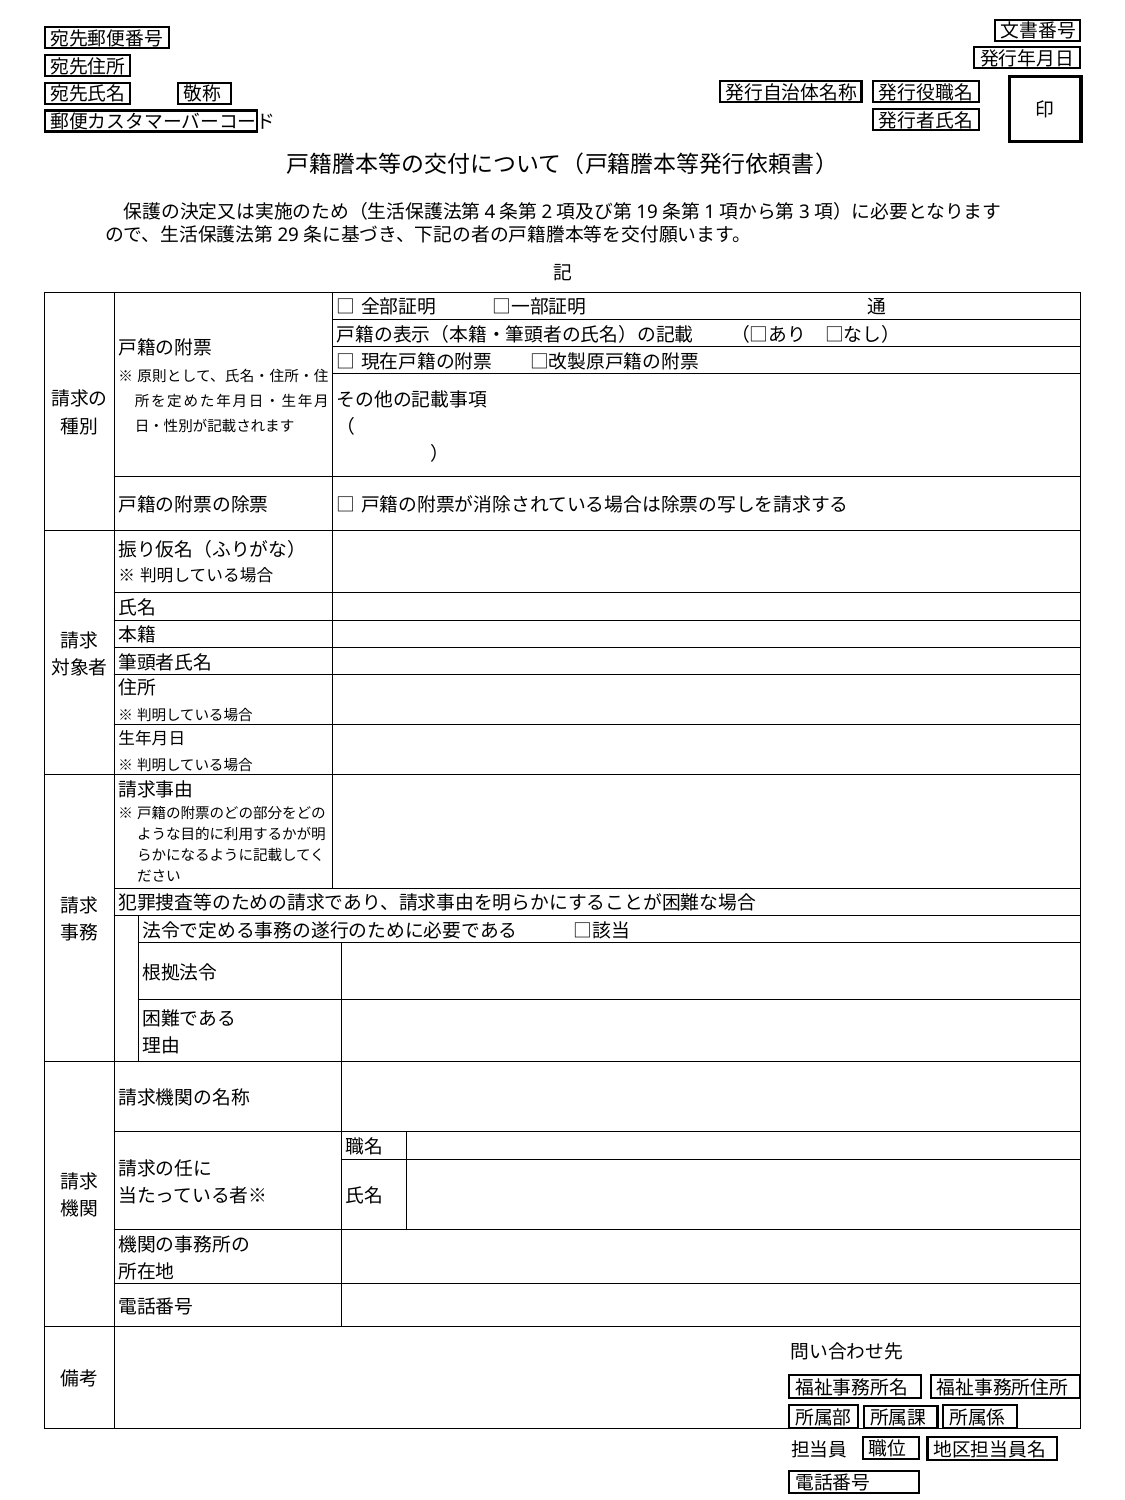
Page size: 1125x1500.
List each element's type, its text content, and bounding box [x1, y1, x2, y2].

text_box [775, 1331, 1081, 1494]
table_cell 戸籍の附票の除票 [115, 477, 332, 530]
table_cell 請求機関の名称 [115, 1062, 341, 1131]
table_cell [342, 943, 1080, 999]
table_cell 法令で定める事務の遂行のために必要である □該当 [139, 916, 1080, 942]
table_cell [115, 916, 138, 1061]
table_cell □戸籍の附票が消除されている場合は除票の写しを請求する [333, 477, 1080, 530]
table_cell 氏名 [342, 1160, 406, 1229]
table_cell [342, 1284, 1080, 1326]
table_cell [333, 725, 1080, 774]
table_cell [333, 675, 1080, 724]
table_cell その他の記載事項 （ ） [333, 374, 1080, 476]
table_cell 根拠法令 [139, 943, 341, 999]
text_box 保護の決定又は実施のため（生活保護法第4条第2項及び第19条第1項から第3項）に必要となりますので、生活保護法第29条に基づき、下記の者の戸籍謄本等を交付願います。 [90, 192, 1035, 253]
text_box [719, 75, 1082, 143]
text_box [44, 26, 258, 133]
table_cell [333, 621, 1080, 647]
table_cell 氏名 [115, 593, 332, 620]
table_cell 戸籍の表示（本籍・筆頭者の氏名）の記載 （□あり □なし） [333, 320, 1080, 346]
table_cell 機関の事務所の 所在地 [115, 1230, 341, 1283]
table_cell [342, 1062, 1080, 1131]
table_cell 筆頭者氏名 [115, 648, 332, 674]
table_cell 請求事由 ※戸籍の附票のどの部分をどのような目的に利用するかが明らかになるように記載してください [115, 775, 332, 888]
table_cell [342, 1230, 1080, 1283]
text_box 戸籍謄本等の交付について（戸籍謄本等発行依頼書） [90, 142, 1035, 185]
text_box 記 [90, 253, 1035, 291]
table_cell 職名 [342, 1132, 406, 1159]
table_cell 生年月日 ※判明している場合 [115, 725, 332, 774]
table_cell □現在戸籍の附票 □改製原戸籍の附票 [333, 347, 1080, 373]
table_cell [115, 1327, 1080, 1428]
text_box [973, 18, 1081, 69]
table_cell [407, 1132, 1080, 1159]
table_header □全部証明 □一部証明 通 [333, 293, 1080, 319]
table_cell [333, 648, 1080, 674]
table_cell 犯罪捜査等のための請求であり、請求事由を明らかにすることが困難な場合 [115, 889, 1080, 915]
table_cell 備考 [45, 1327, 114, 1428]
table_cell 住所 ※判明している場合 [115, 675, 332, 724]
table_cell [333, 531, 1080, 592]
table_header 請求の 種別 [45, 293, 114, 530]
table_cell 振り仮名（ふりがな） ※判明している場合 [115, 531, 332, 592]
table_cell [333, 775, 1080, 888]
table_cell 本籍 [115, 621, 332, 647]
table_header 戸籍の附票 ※原則として、氏名・住所・住所を定めた年月日・生年月日・性別が記載されます [115, 293, 332, 476]
table_cell [407, 1160, 1080, 1229]
table_cell 請求の任に 当たっている者※ [115, 1132, 341, 1229]
table_cell [342, 1000, 1080, 1061]
table_cell [333, 593, 1080, 620]
table_cell 請求 対象者 [45, 531, 114, 774]
table_cell 困難である 理由 [139, 1000, 341, 1061]
table_cell 請求 機関 [45, 1062, 114, 1326]
table_cell 電話番号 [115, 1284, 341, 1326]
table_cell 請求 事務 [45, 775, 114, 1061]
